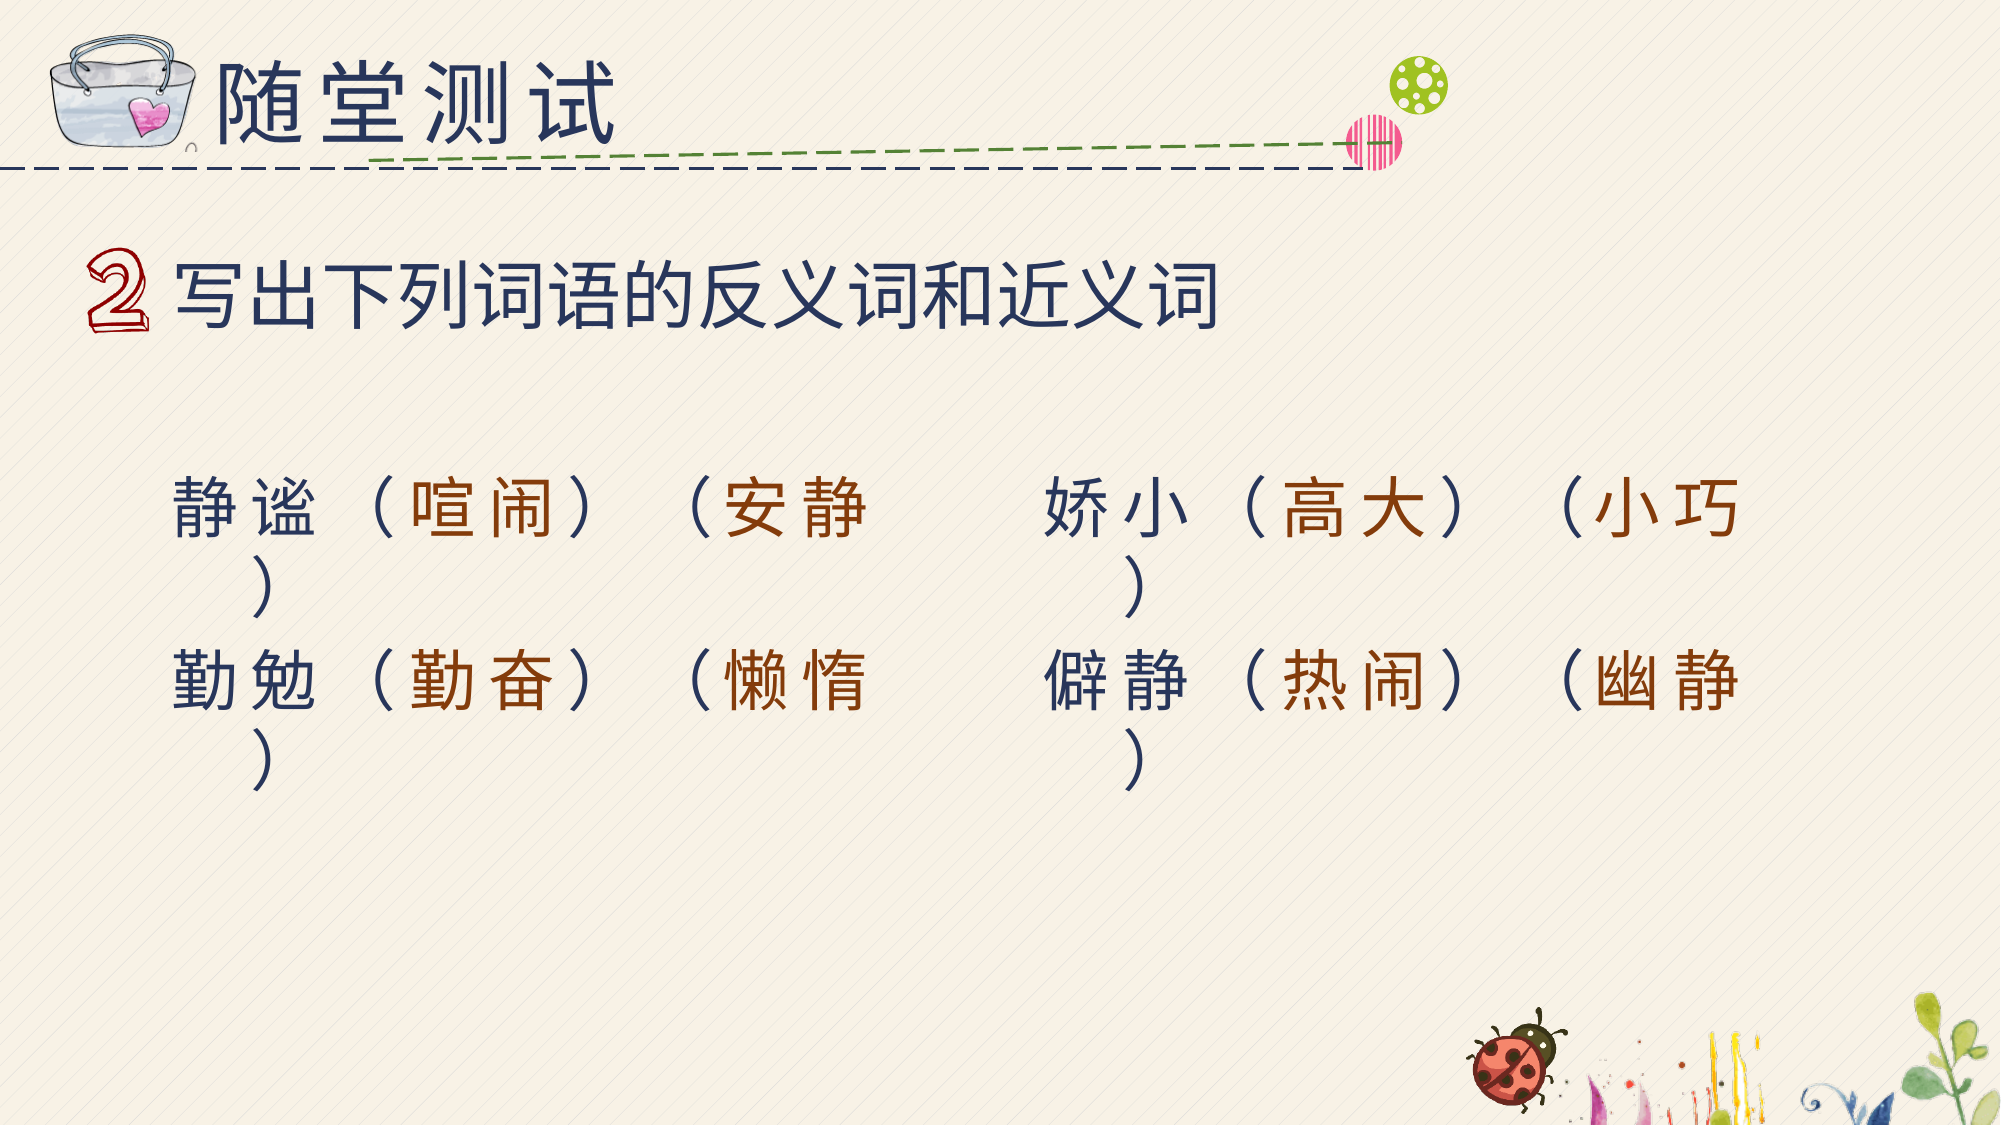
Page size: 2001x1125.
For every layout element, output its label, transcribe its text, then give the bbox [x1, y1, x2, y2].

picture [49, 34, 199, 152]
text_box [1372, 145, 1387, 172]
text_box [1388, 117, 1404, 168]
text_box [1389, 56, 1448, 115]
text_box [1353, 115, 1364, 170]
text_box [1366, 113, 1371, 141]
text_box 热闹 [1252, 631, 1457, 727]
text_box 静谧（ ）（ ） [156, 458, 979, 631]
text_box 安静 [692, 458, 898, 553]
text_box 懒惰 [692, 631, 898, 727]
text_box 勤勉（ ）（ ） [156, 631, 979, 807]
text_box 僻静（ ）（ ） [1028, 631, 1850, 807]
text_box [75, 232, 1375, 355]
text_box [1366, 143, 1371, 172]
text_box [368, 142, 1346, 161]
text_box 幽静 [1564, 631, 1770, 727]
text_box 高大 [1252, 458, 1457, 553]
text_box 勤奋 [380, 631, 585, 727]
picture [1374, 827, 2001, 1125]
text_box 娇小（ ）（ ） [1028, 458, 1850, 631]
text_box [1372, 113, 1387, 141]
text_box 小巧 [1564, 458, 1770, 553]
text_box 随堂测试 [198, 38, 1363, 163]
text_box 喧闹 [380, 458, 585, 553]
